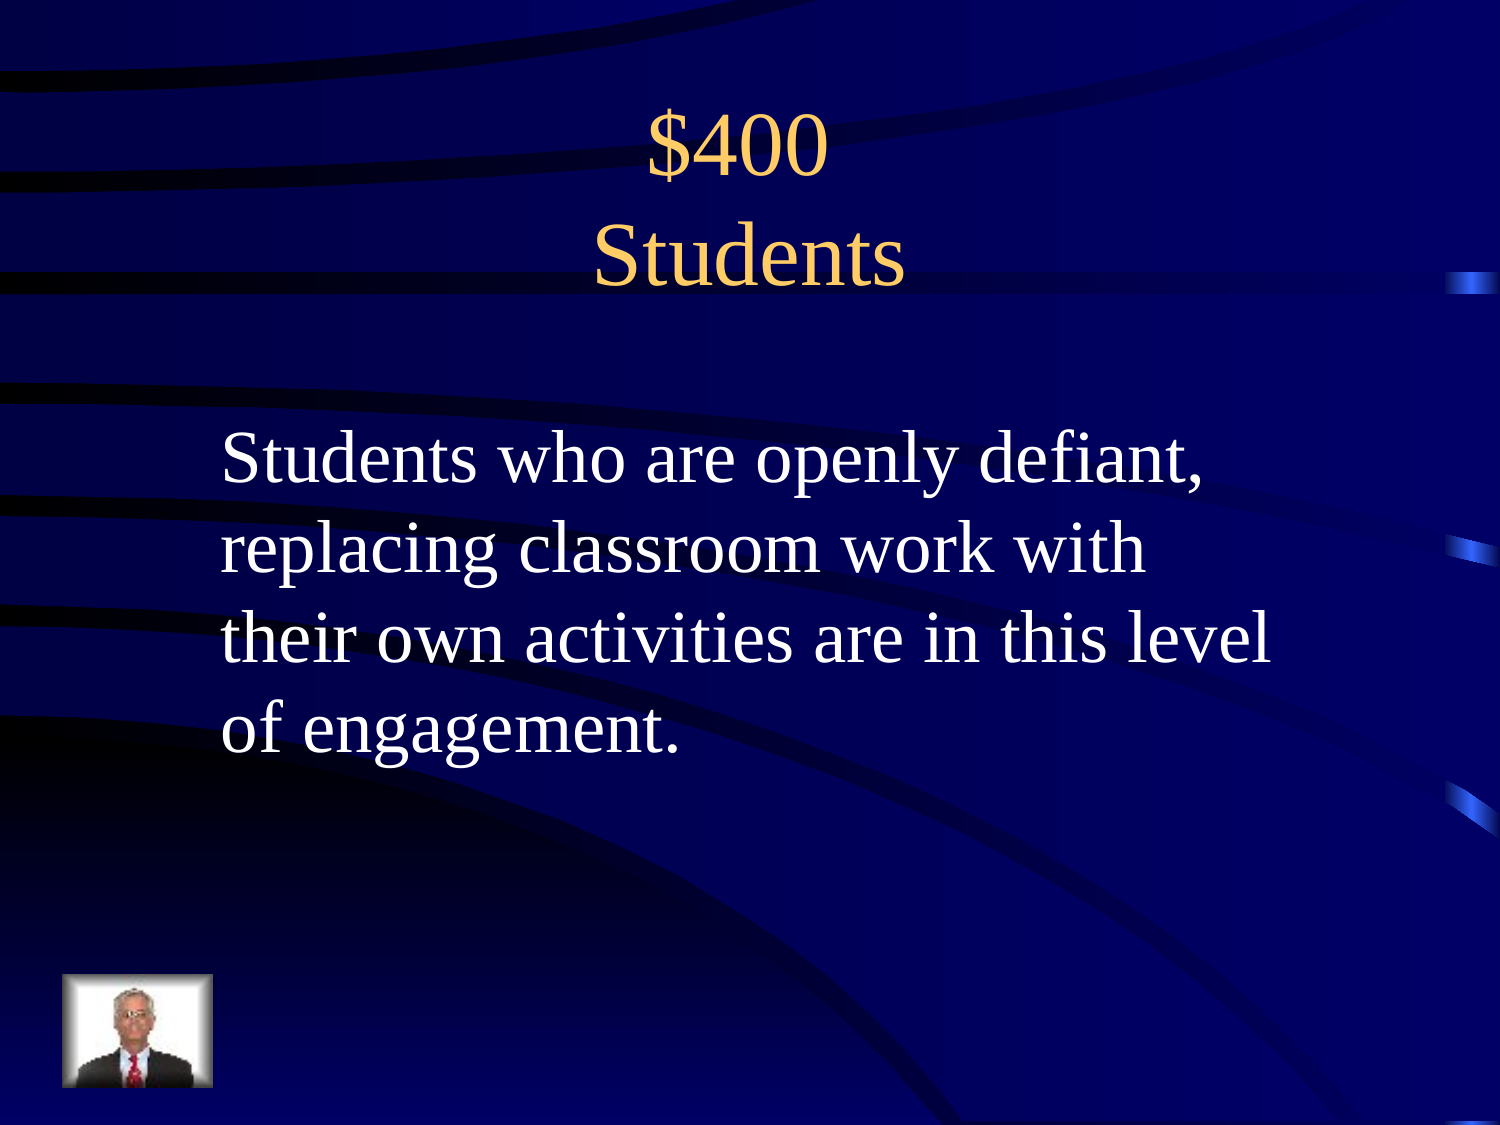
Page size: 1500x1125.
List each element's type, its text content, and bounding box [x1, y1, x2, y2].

picture [62, 974, 213, 1088]
text_box Students who are openly defiant, replacing classroom work with their own activities are in this level of engagement. [206, 399, 1289, 775]
title $400 Students [112, 99, 1388, 288]
